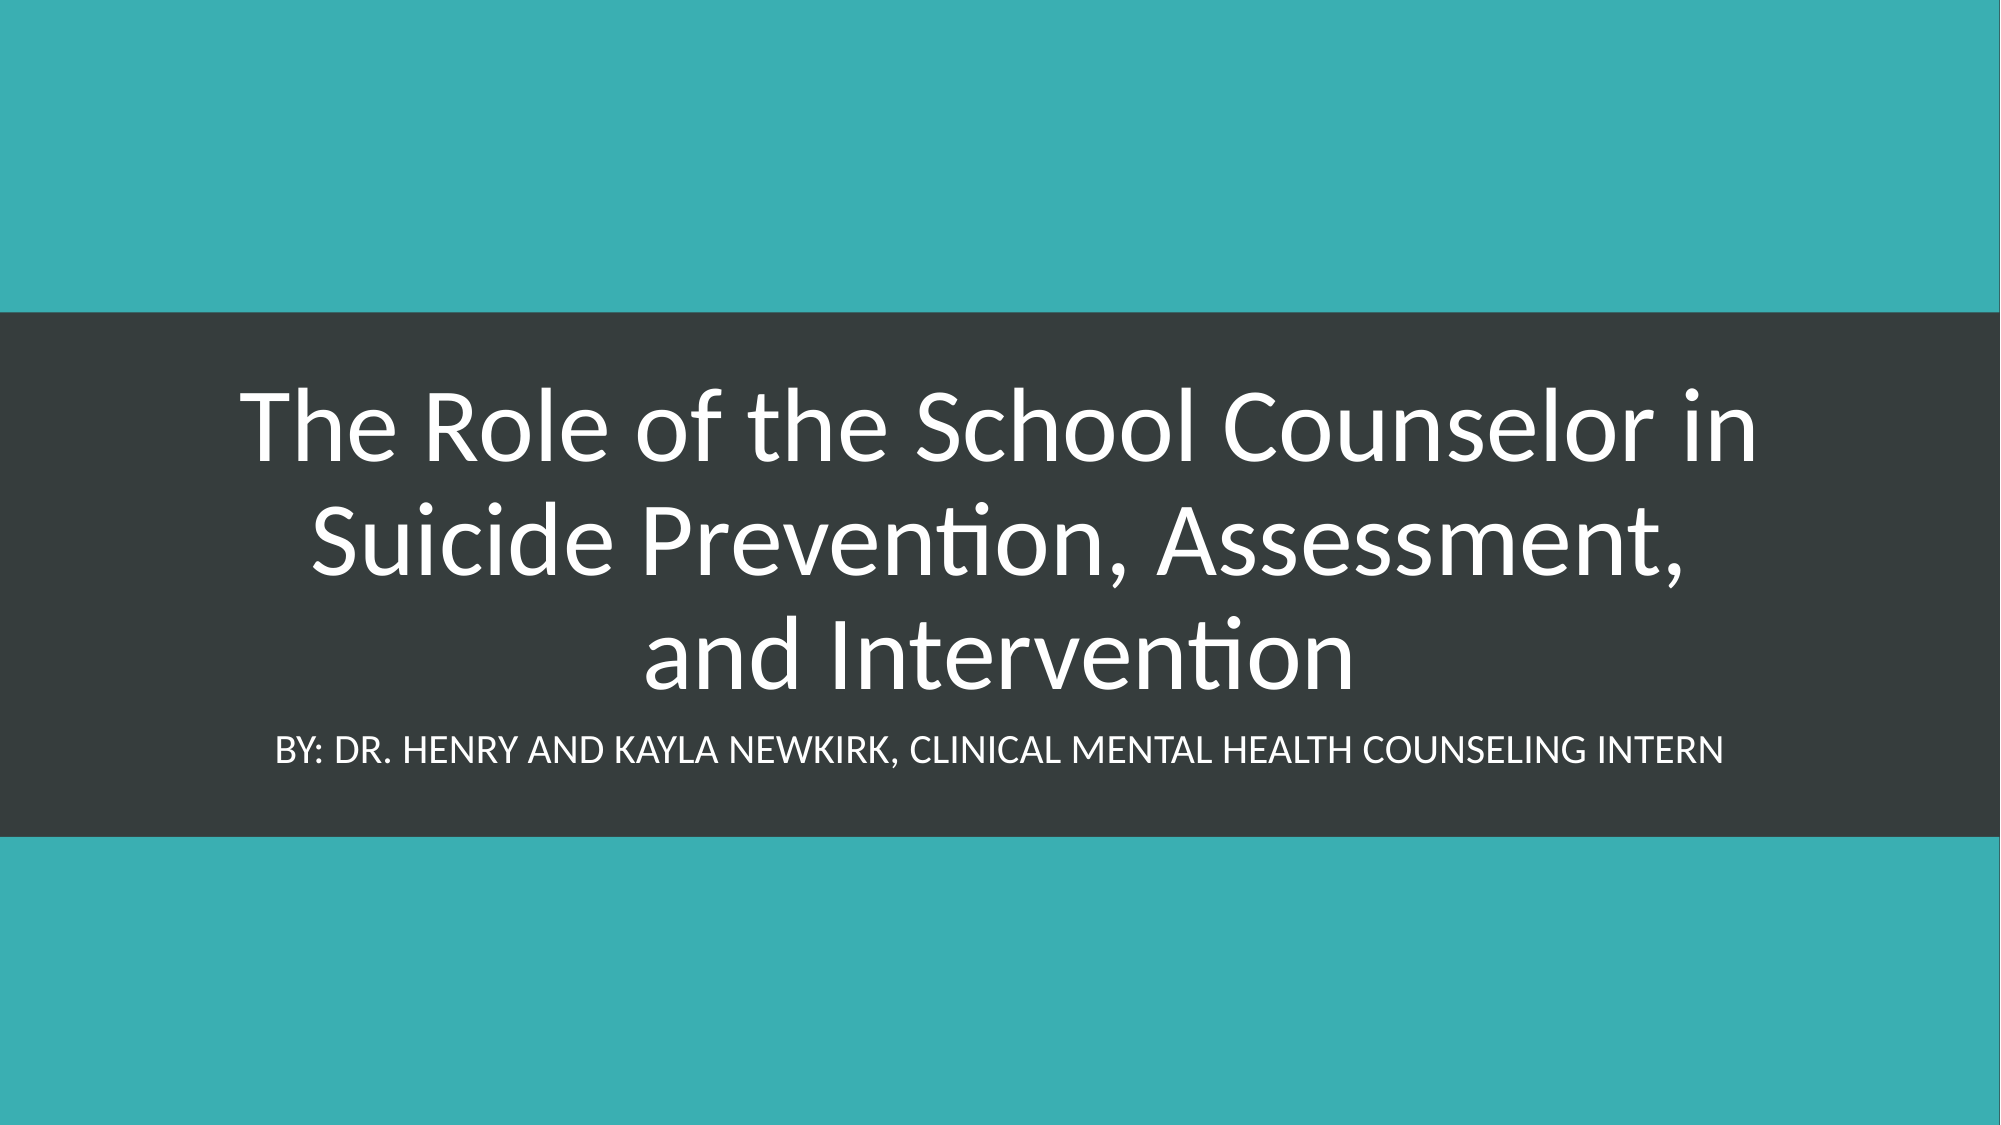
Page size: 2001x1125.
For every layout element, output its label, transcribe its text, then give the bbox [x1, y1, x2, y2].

subtitle By: Dr. Henry and Kayla Newkirk, Clinical Mental Health Counseling Intern [212, 719, 1788, 806]
title The Role of the School Counselor in Suicide Prevention, Assessment, and Intervention [212, 361, 1788, 719]
